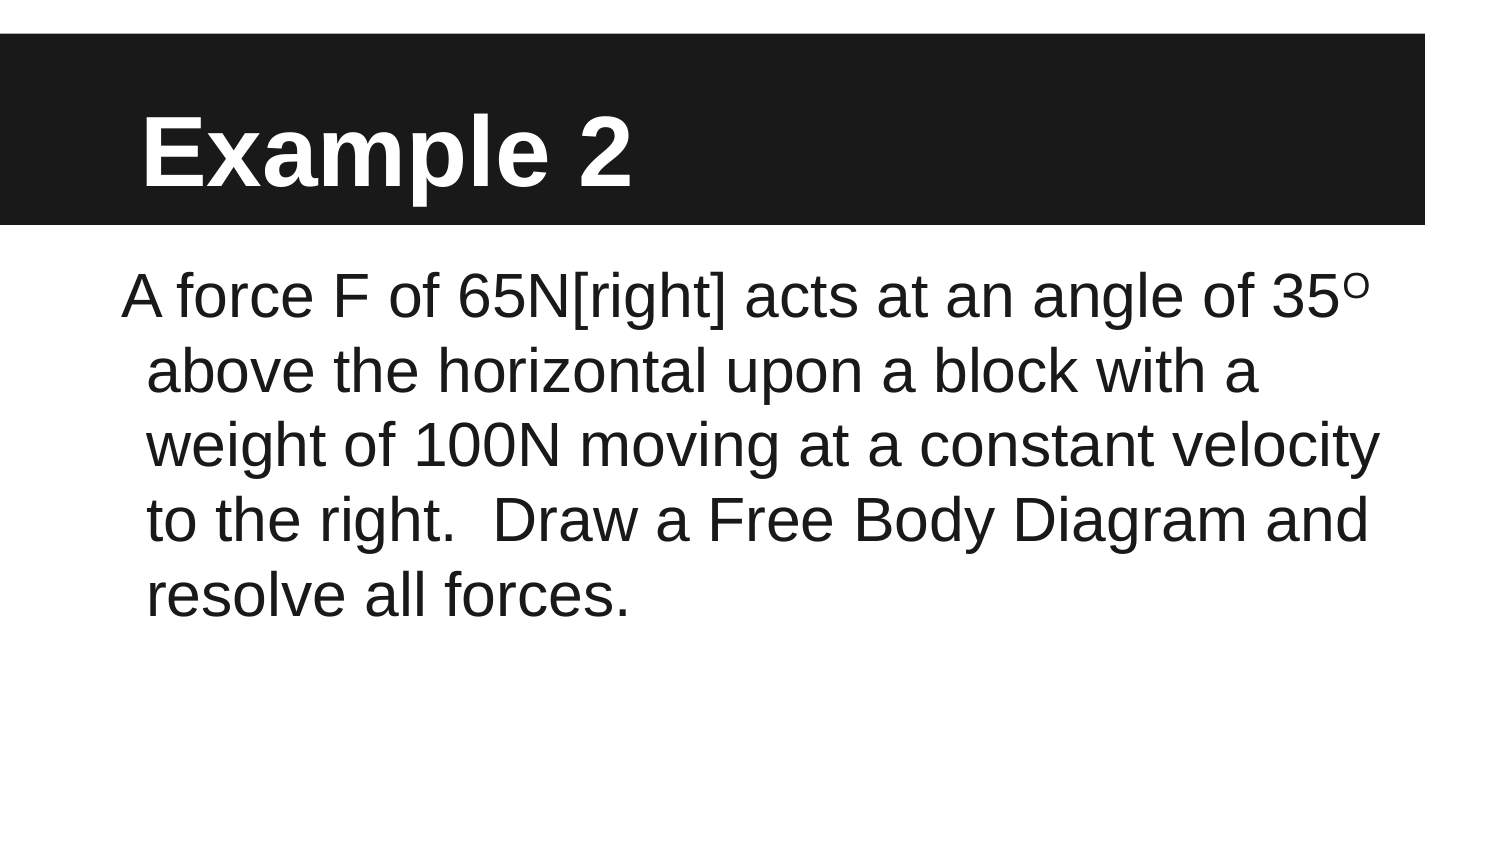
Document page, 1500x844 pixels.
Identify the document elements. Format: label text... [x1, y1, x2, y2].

list A force F of 65N[right] acts at an angle of 35O above the horizontal upon a block with a weight of 100N moving at a constant velocity to the right. Draw a Free Body Diagram and resolve all forces. [75, 239, 1425, 808]
title Example 2 [75, 33, 1425, 221]
